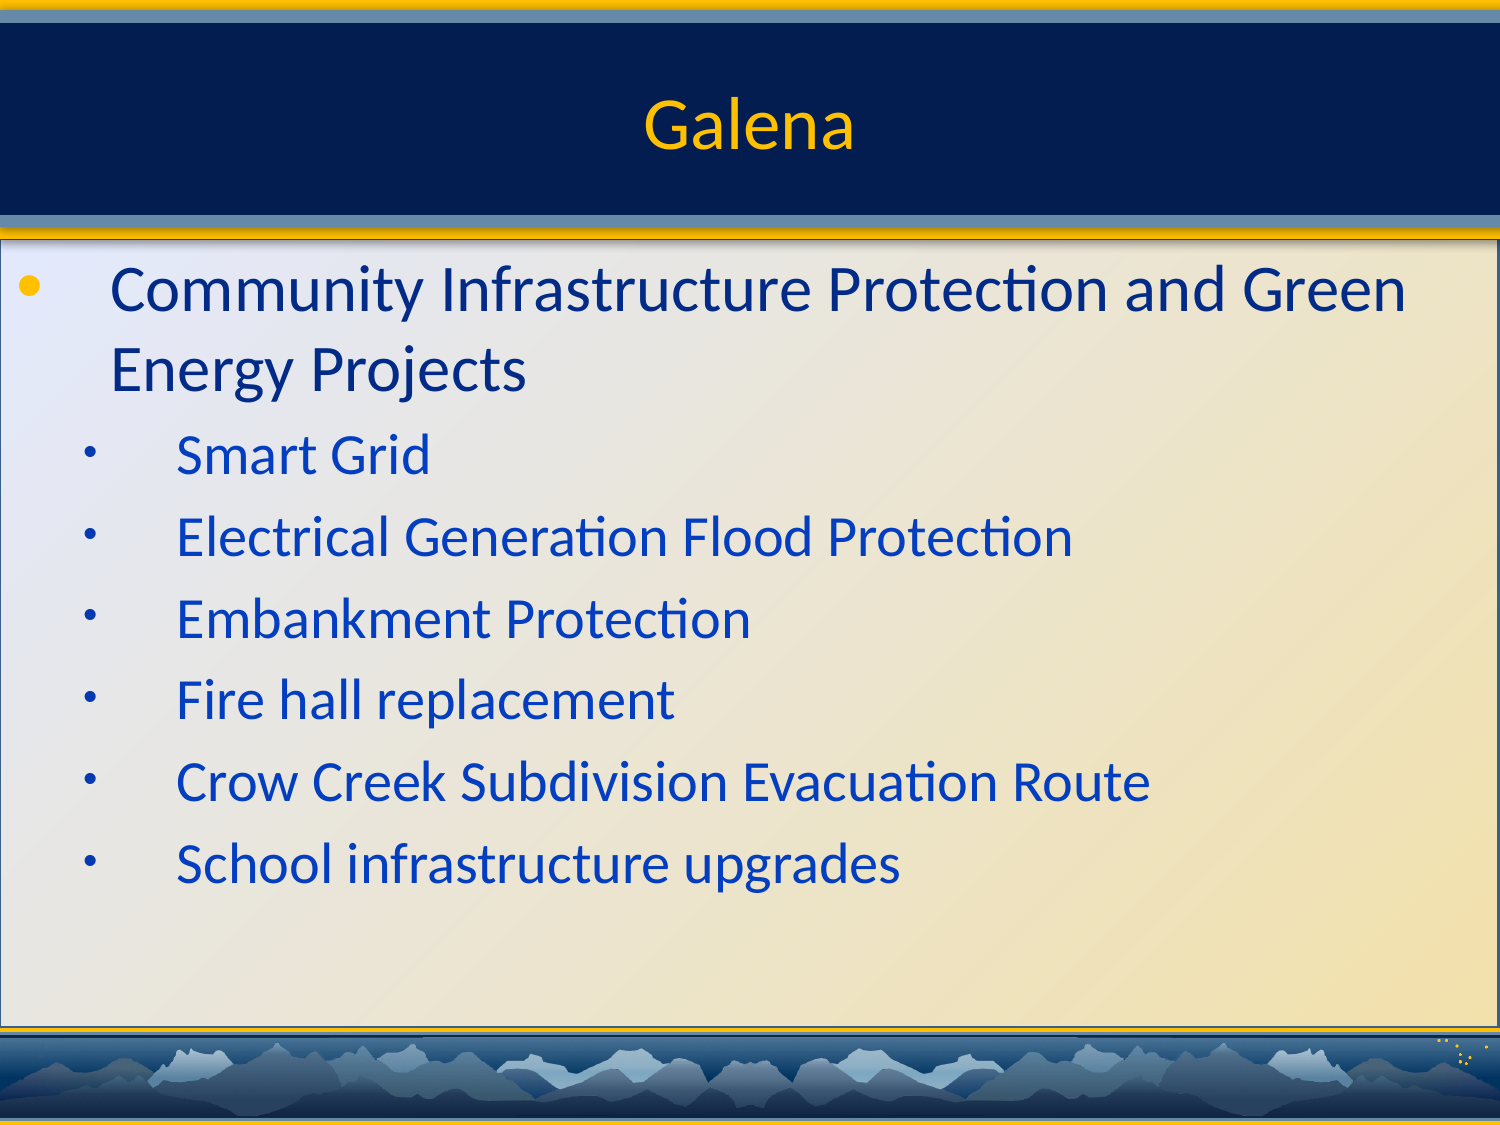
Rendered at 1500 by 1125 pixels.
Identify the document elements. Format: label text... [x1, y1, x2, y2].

picture [0, 1028, 1500, 1125]
title Galena [0, 25, 1500, 213]
list Community Infrastructure Protection and Green Energy Projects Smart Grid Electrical Generation Flood Protection Embankment Protection Fire hall replacement Crow Creek Subdivision Evacuation Route School infrastructure upgrades [1, 237, 1500, 930]
